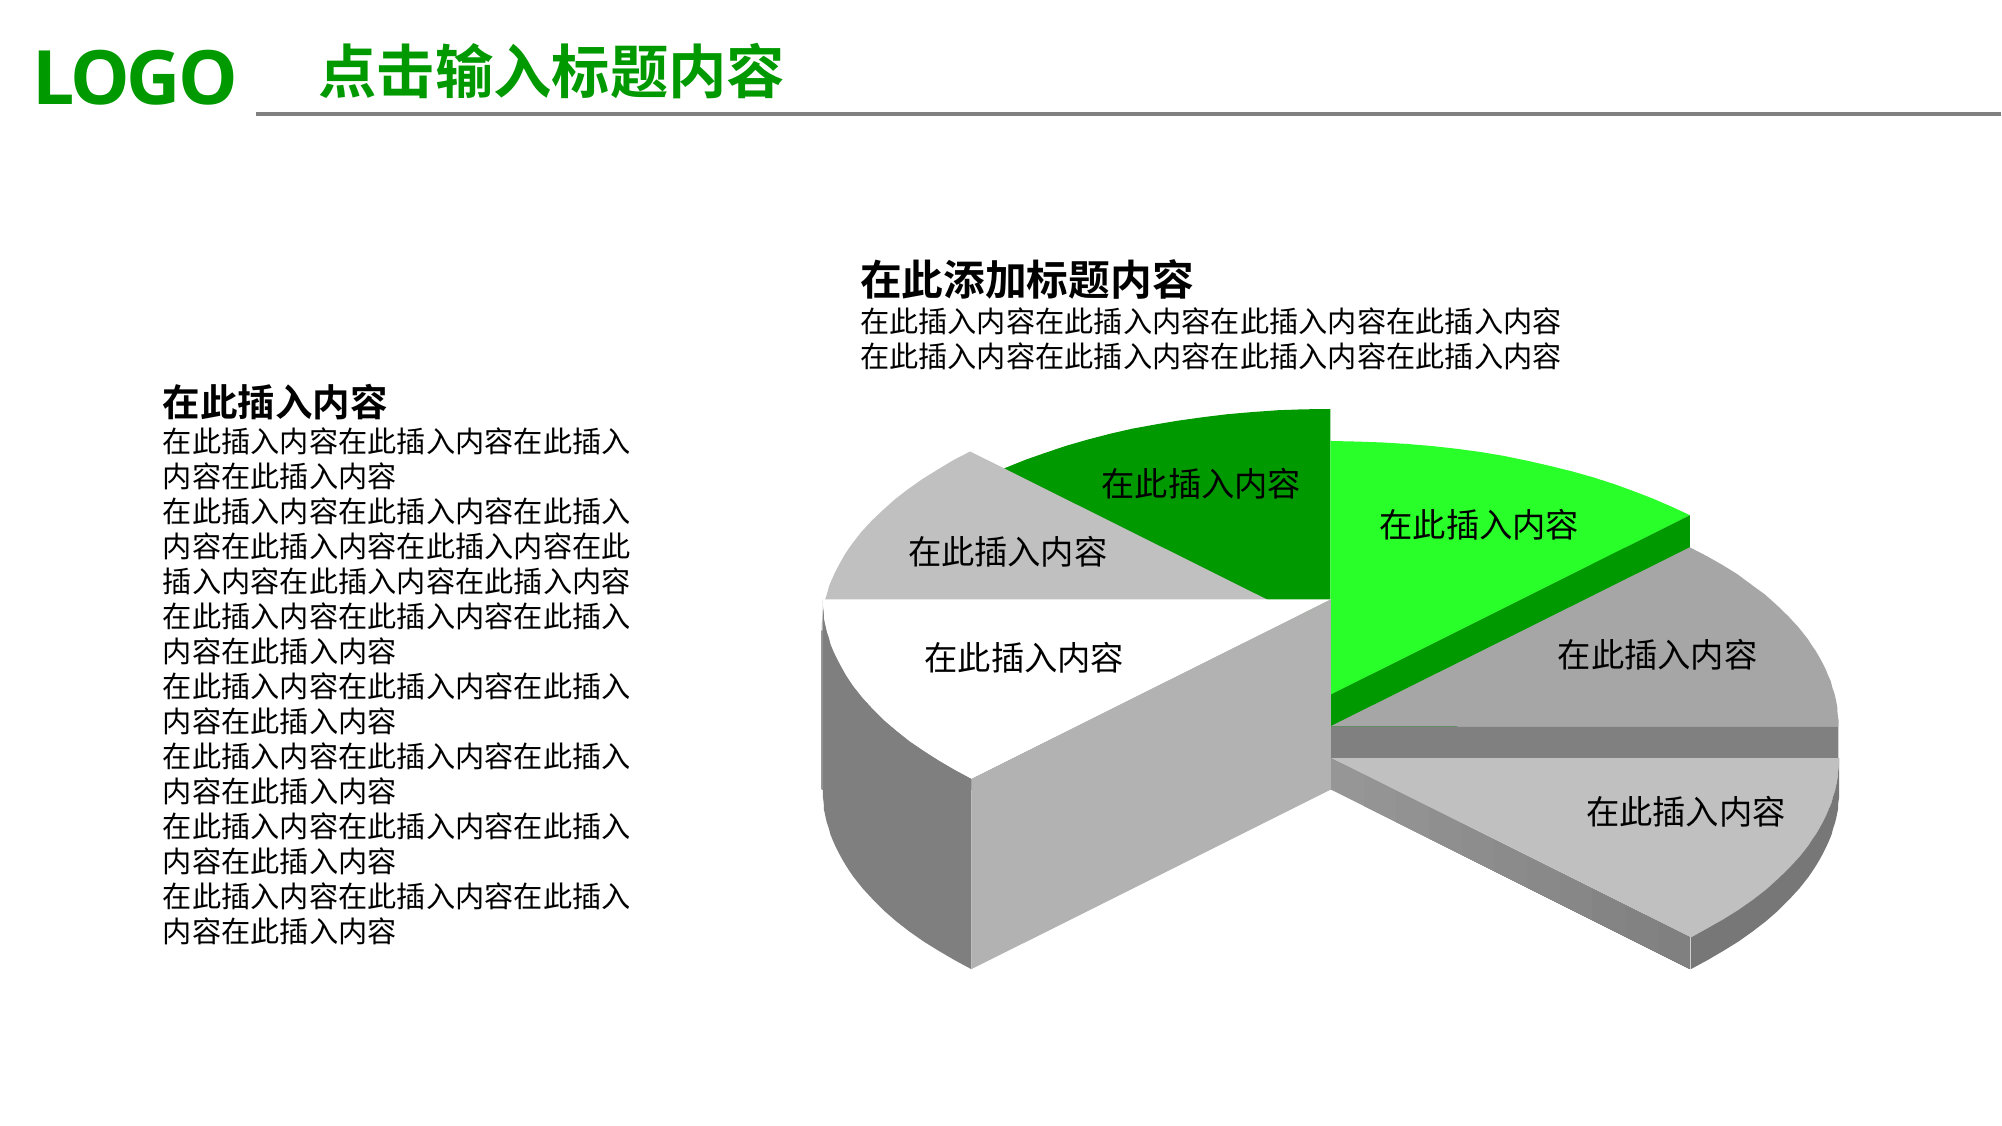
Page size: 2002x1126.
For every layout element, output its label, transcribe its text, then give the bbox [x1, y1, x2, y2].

text_box 在此插入内容 在此插入内容在此插入内容在此插入内容在此插入内容 在此插入内容在此插入内容在此插入内容在此插入内容在此插入内容在此插入内容在此插入内容在此插入内容 在此插入内容在此插入内容在此插入内容在此插入内容 在此插入内容在此插入内容在此插入内容在此插入内容 在此插入内容在此插入内容在此插入内容在此插入内容 在此插入内容在此插入内容在此插入内容在此插入内容 在此插入内容在此插入内容在此插入内容在此插入内容 [148, 326, 657, 991]
text_box 在此添加标题内容 在此插入内容在此插入内容在此插入内容在此插入内容 在此插入内容在此插入内容在此插入内容在此插入内容 [845, 196, 1582, 382]
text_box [1330, 547, 1839, 757]
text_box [1330, 440, 1691, 545]
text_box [822, 599, 1332, 970]
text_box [1330, 757, 1840, 970]
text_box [970, 408, 1331, 449]
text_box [821, 451, 1331, 598]
text_box 点击输入标题内容 [281, 27, 822, 113]
